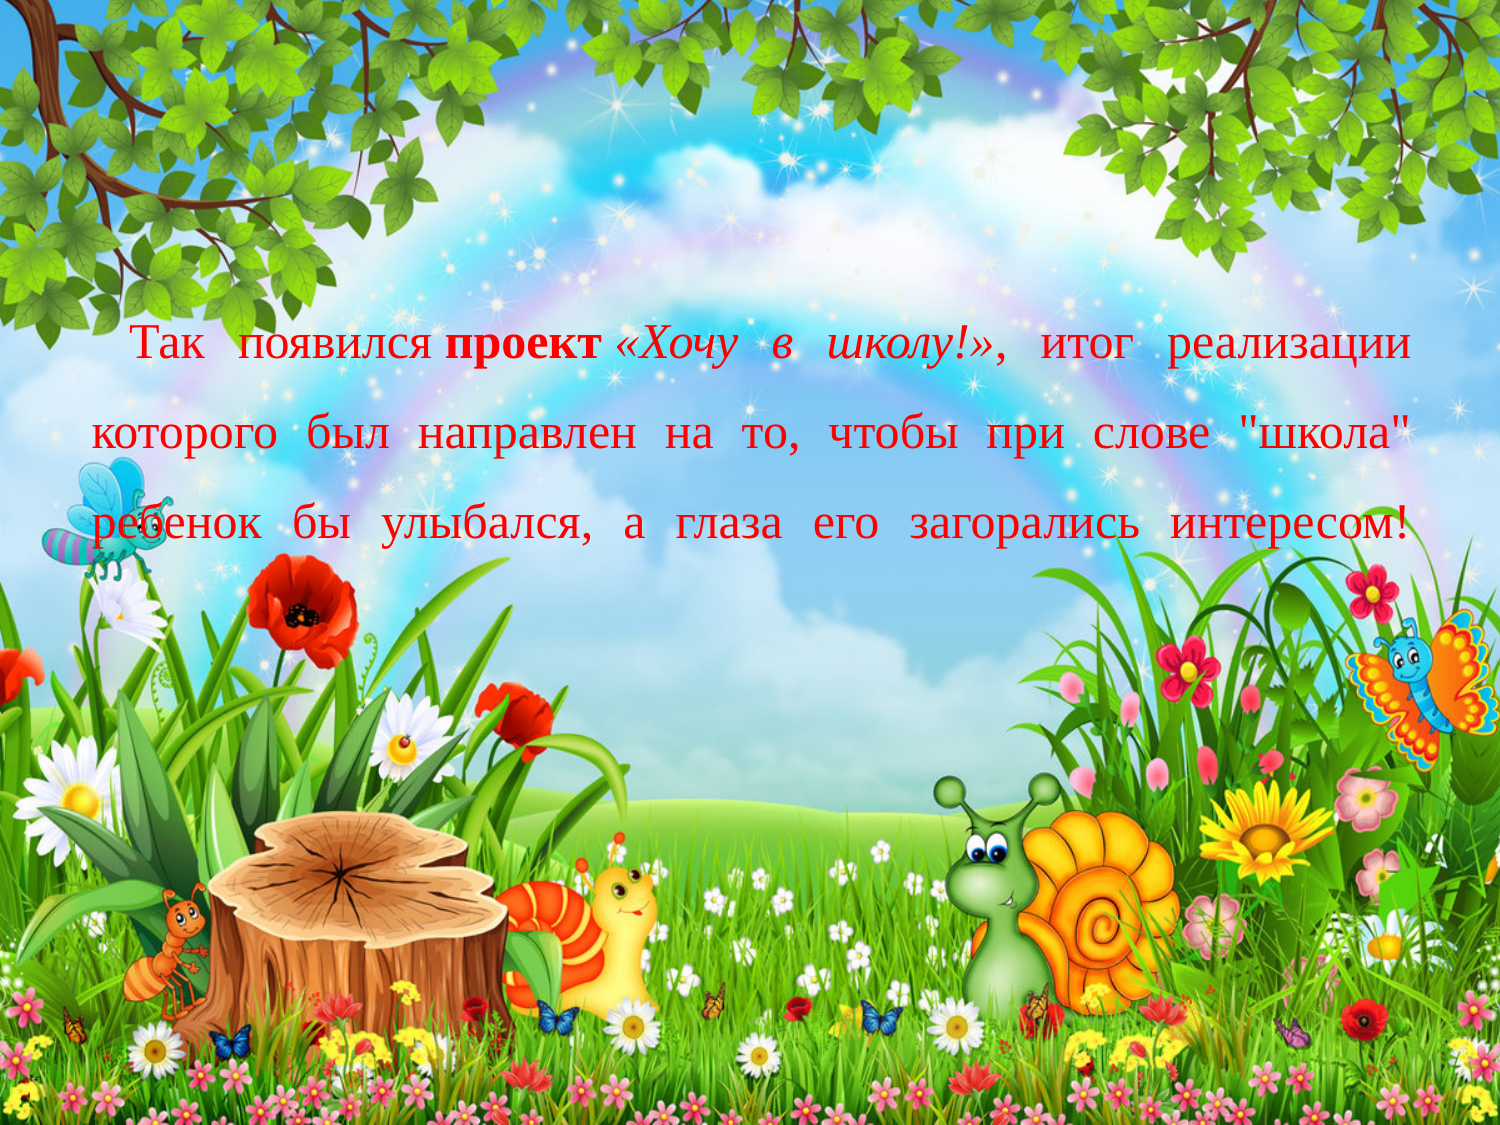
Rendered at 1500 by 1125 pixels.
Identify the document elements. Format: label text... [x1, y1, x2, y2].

picture [0, 0, 1500, 1125]
title Так появился проект «Хочу в школу!», итог реализации которого был направлен на то, чтобы при слове "школа" ребенок бы улыбался, а глаза его загорались интересом! [76, 349, 1427, 538]
